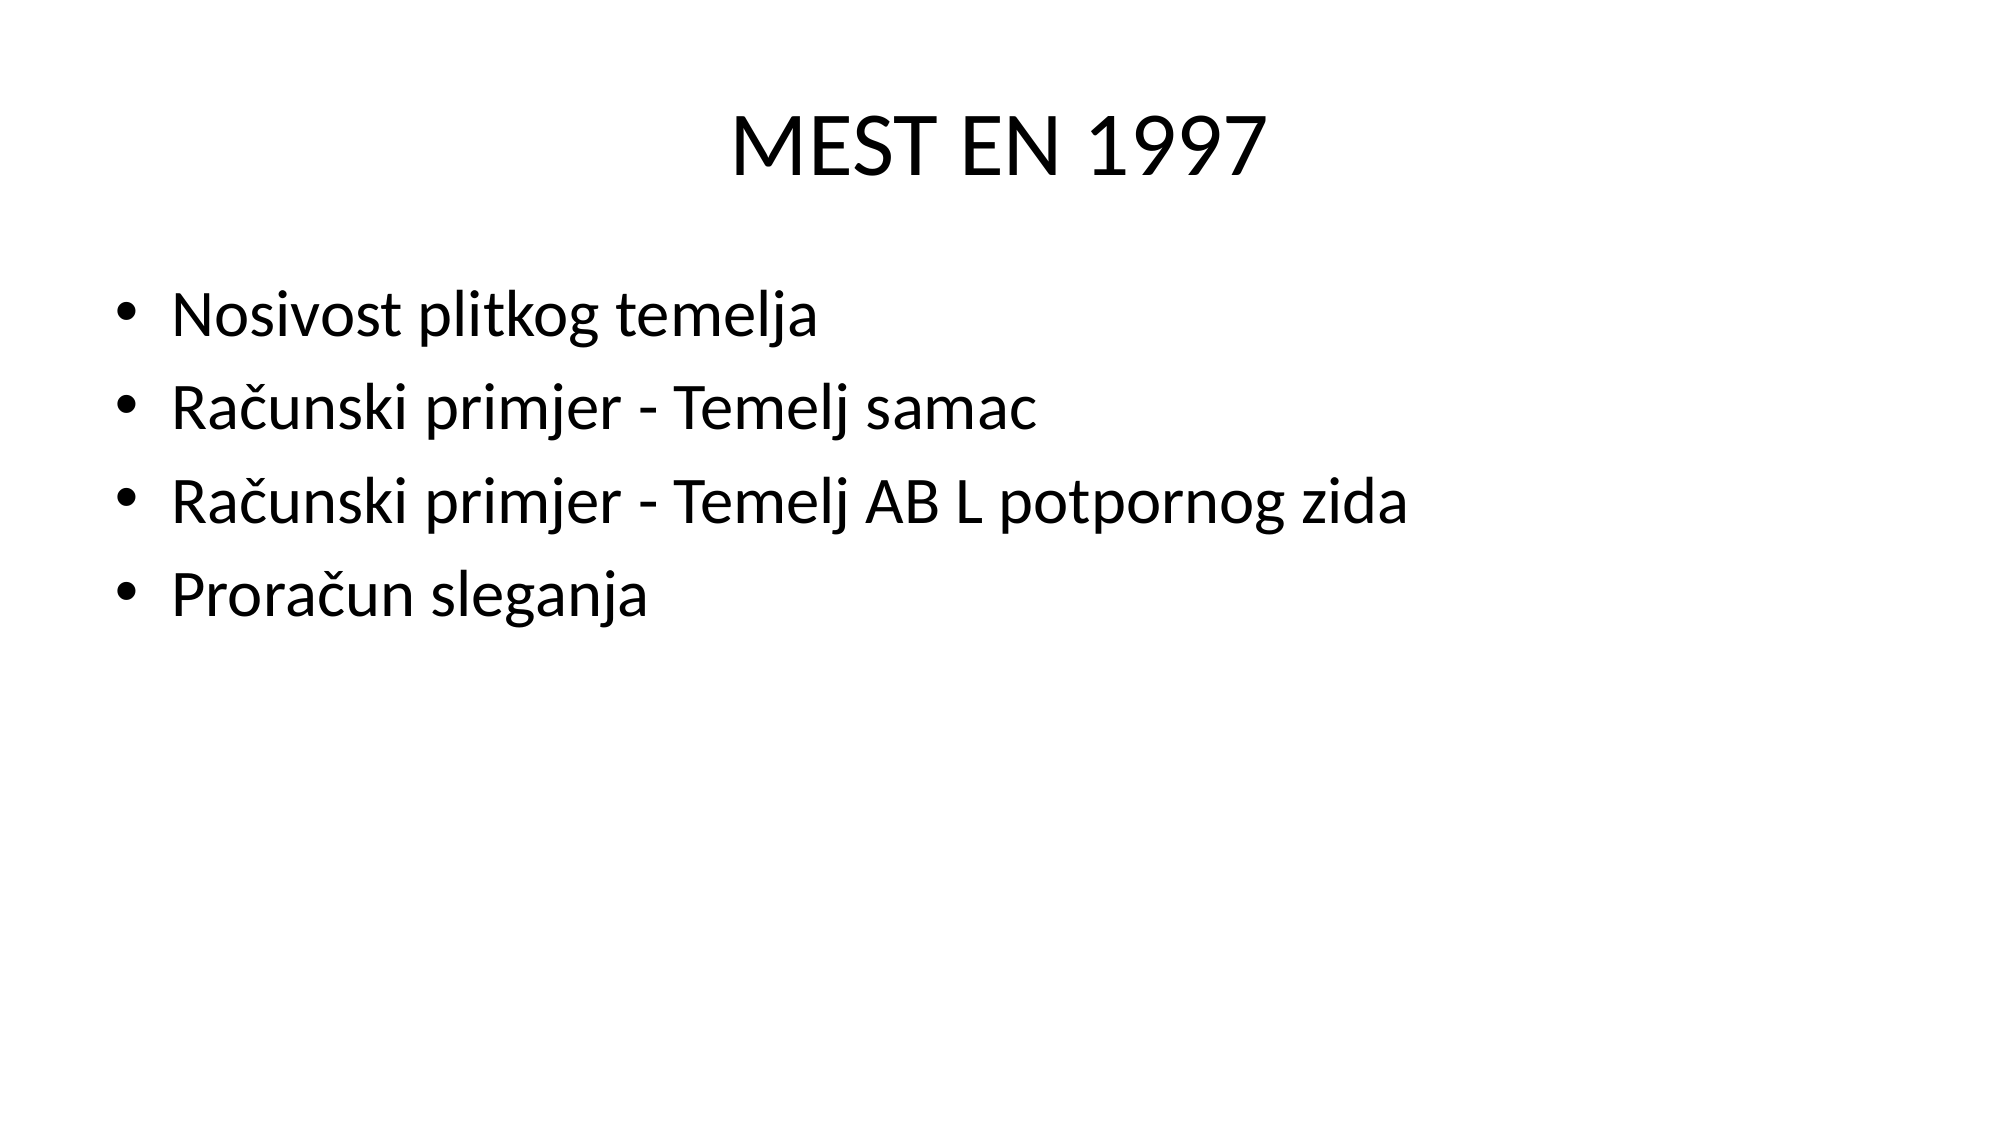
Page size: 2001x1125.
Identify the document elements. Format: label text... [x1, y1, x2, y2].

title MEST EN 1997 [99, 45, 1900, 233]
list Nosivost plitkog temelja Računski primjer - Temelj samac Računski primjer - Temelj AB L potpornog zida Proračun sleganja [99, 262, 1900, 1005]
